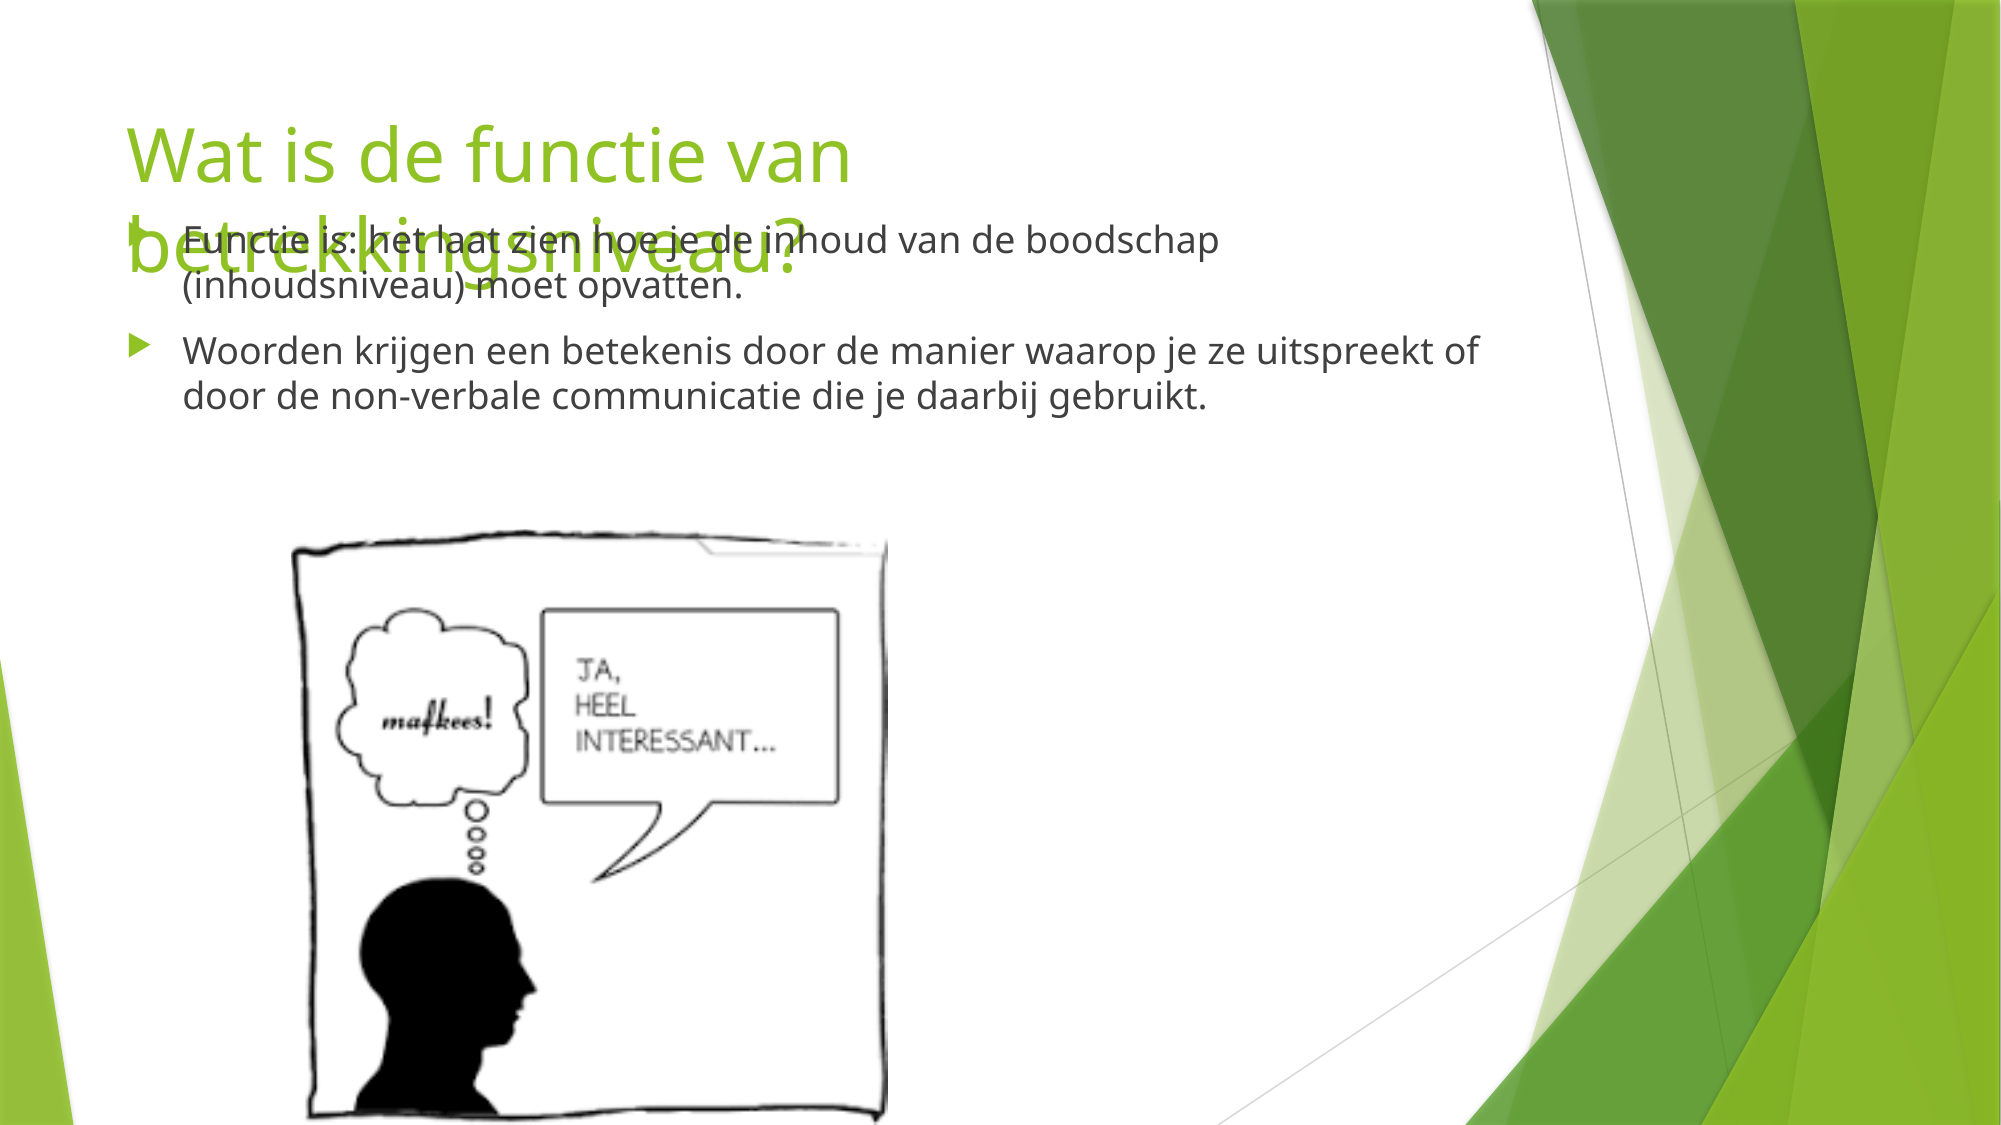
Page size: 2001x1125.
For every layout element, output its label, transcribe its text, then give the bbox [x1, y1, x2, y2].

list Functie is: het laat zien hoe je de inhoud van de boodschap (inhoudsniveau) moet opvatten. Woorden krijgen een betekenis door de manier waarop je ze uitspreekt of door de non-verbale communicatie die je daarbij gebruikt. [111, 208, 1522, 845]
title Wat is de functie van betrekkingsniveau? [111, 99, 1522, 208]
picture [290, 528, 888, 1125]
